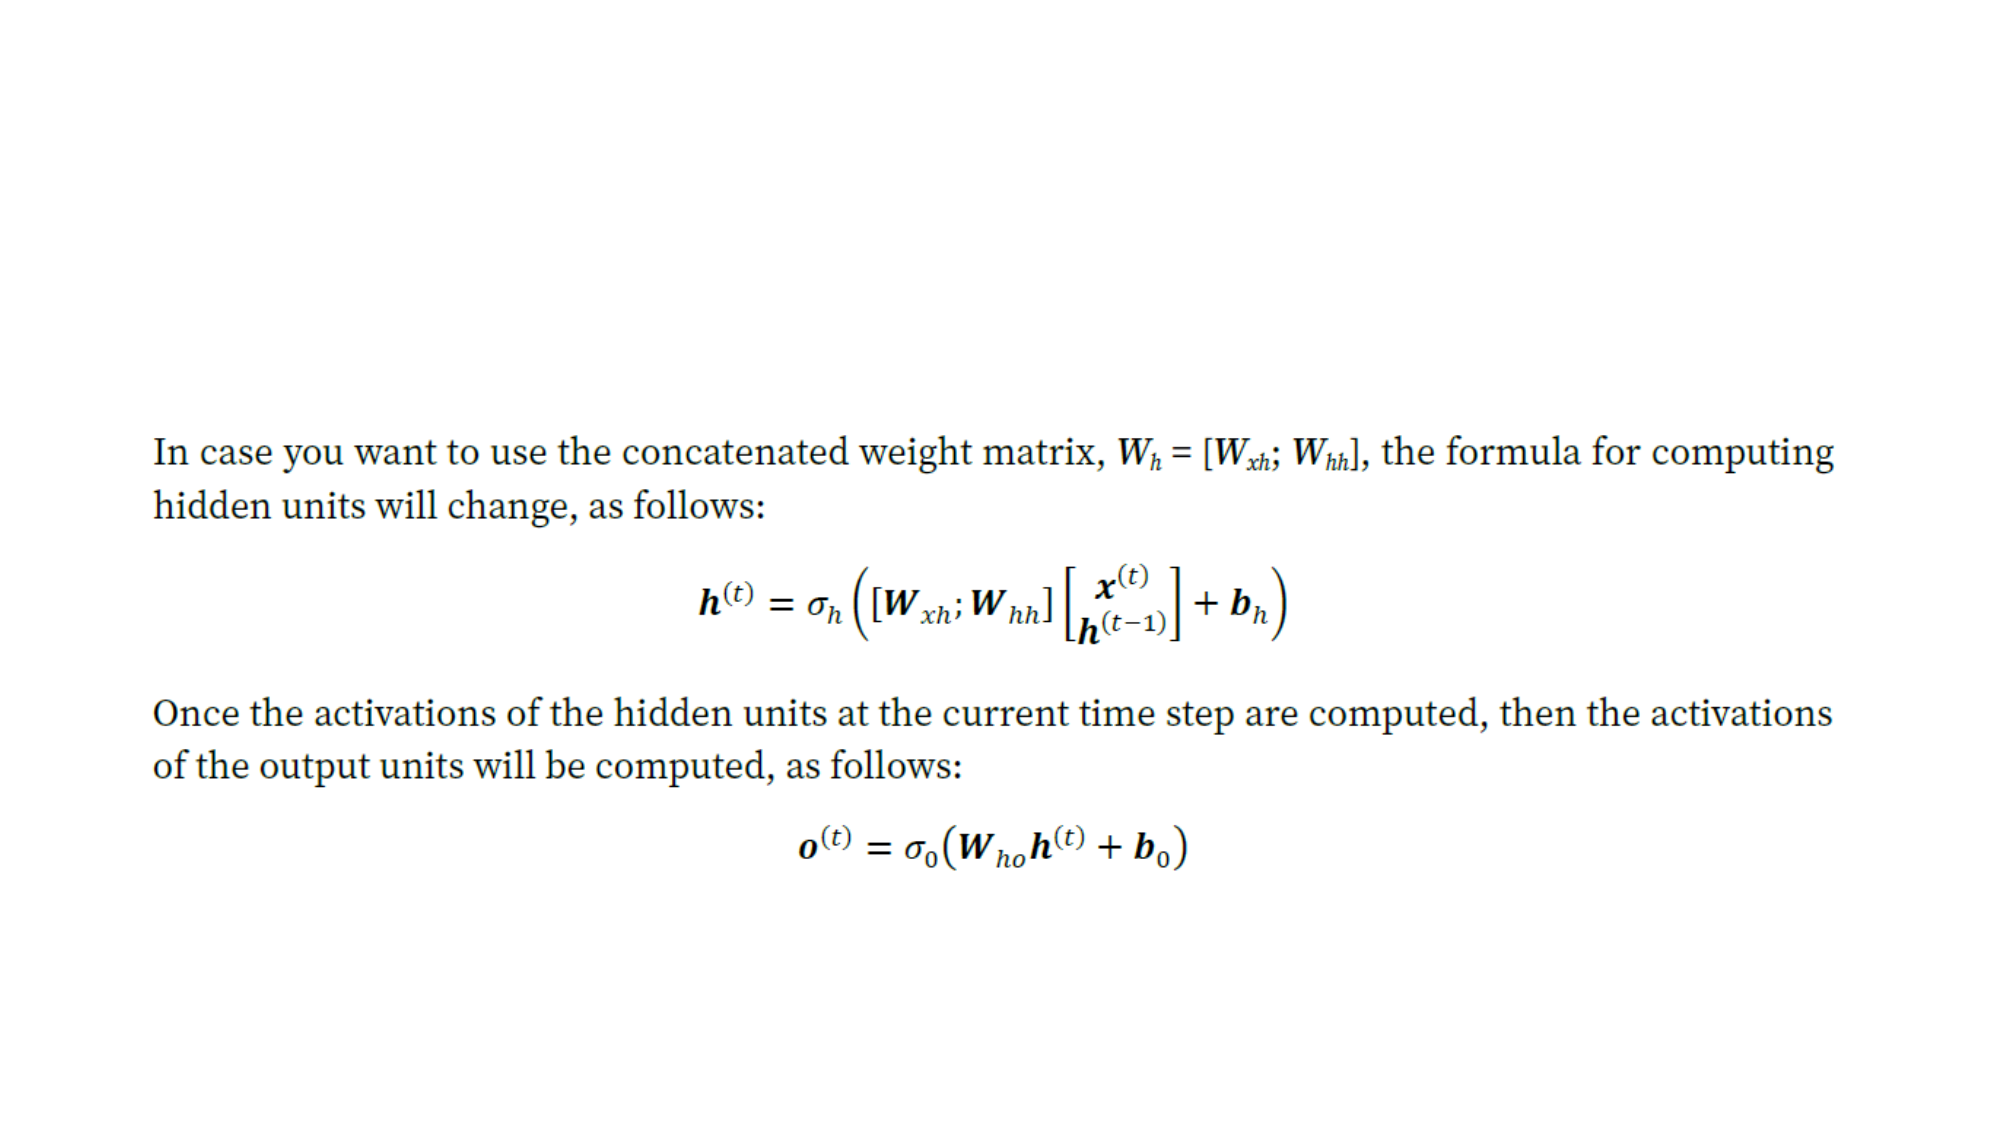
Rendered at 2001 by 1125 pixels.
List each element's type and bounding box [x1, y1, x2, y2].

list [137, 418, 1863, 895]
